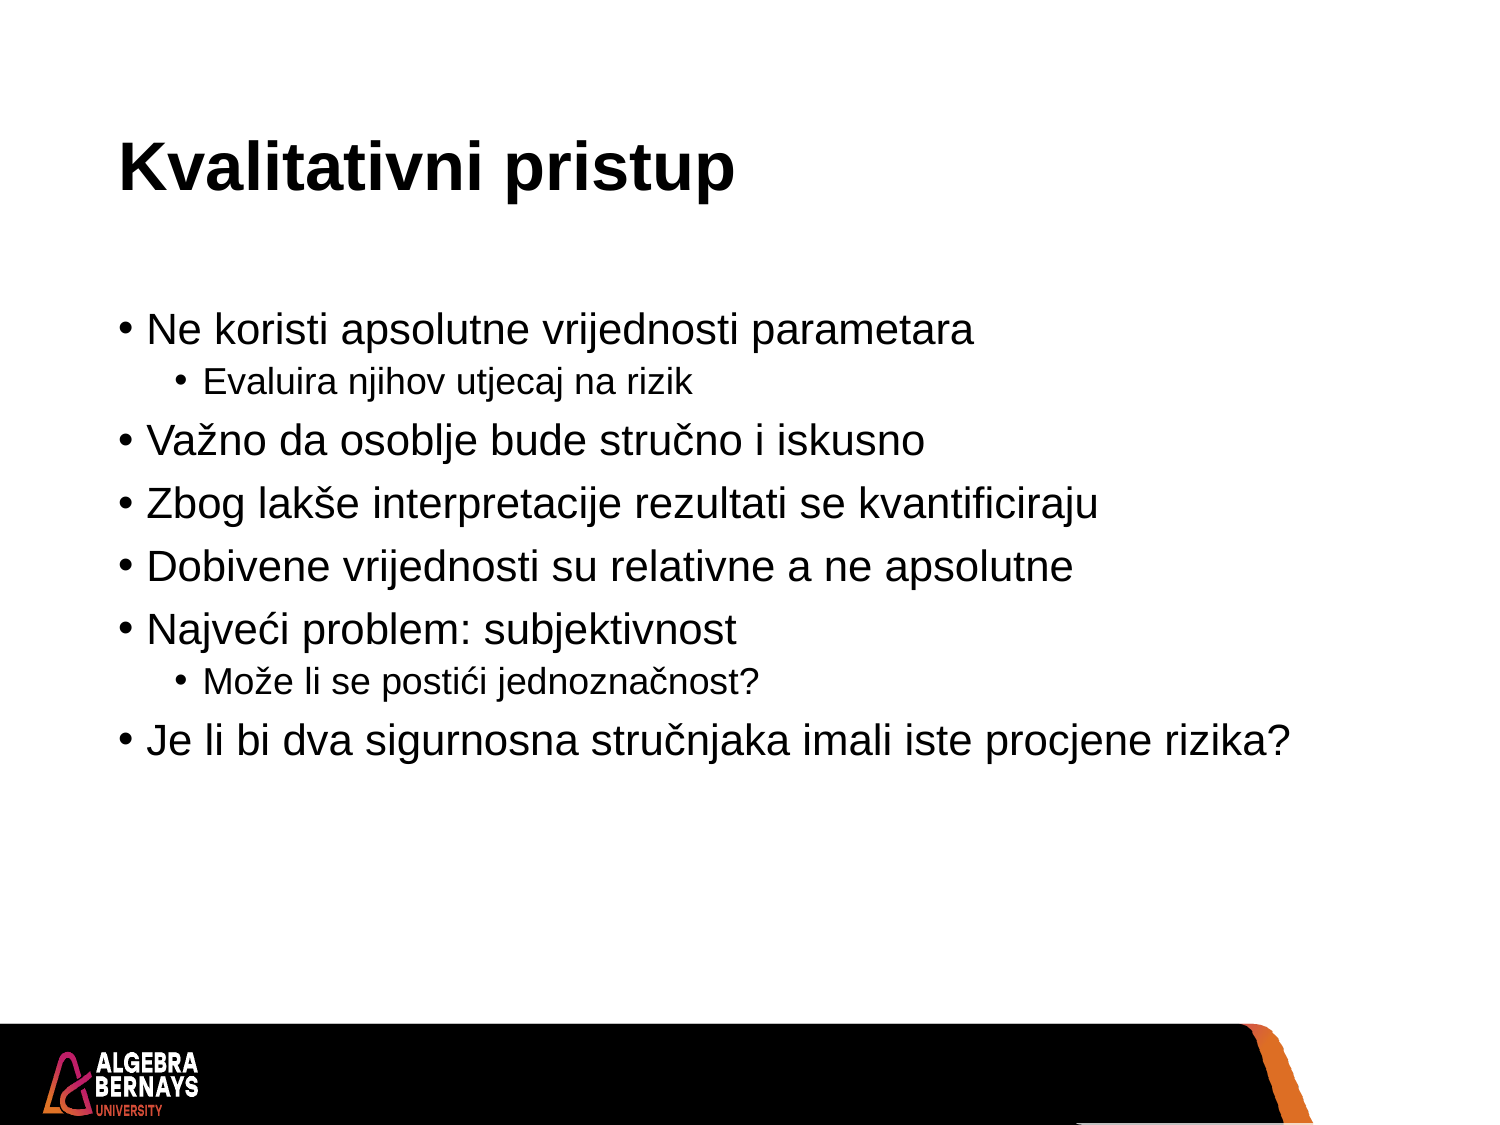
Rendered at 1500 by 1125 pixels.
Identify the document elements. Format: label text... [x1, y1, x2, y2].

picture [0, 1023, 1468, 1125]
title Kvalitativni pristup [103, 59, 1397, 278]
list Ne koristi apsolutne vrijednosti parametara Evaluira njihov utjecaj na rizik Važno da osoblje bude stručno i iskusno Zbog lakše interpretacije rezultati se kvantificiraju Dobivene vrijednosti su relativne a ne apsolutne Najveći problem: subjektivnost Može li se postići jednoznačnost? Je li bi dva sigurnosna stručnjaka imali iste procjene rizika? [103, 299, 1397, 1014]
